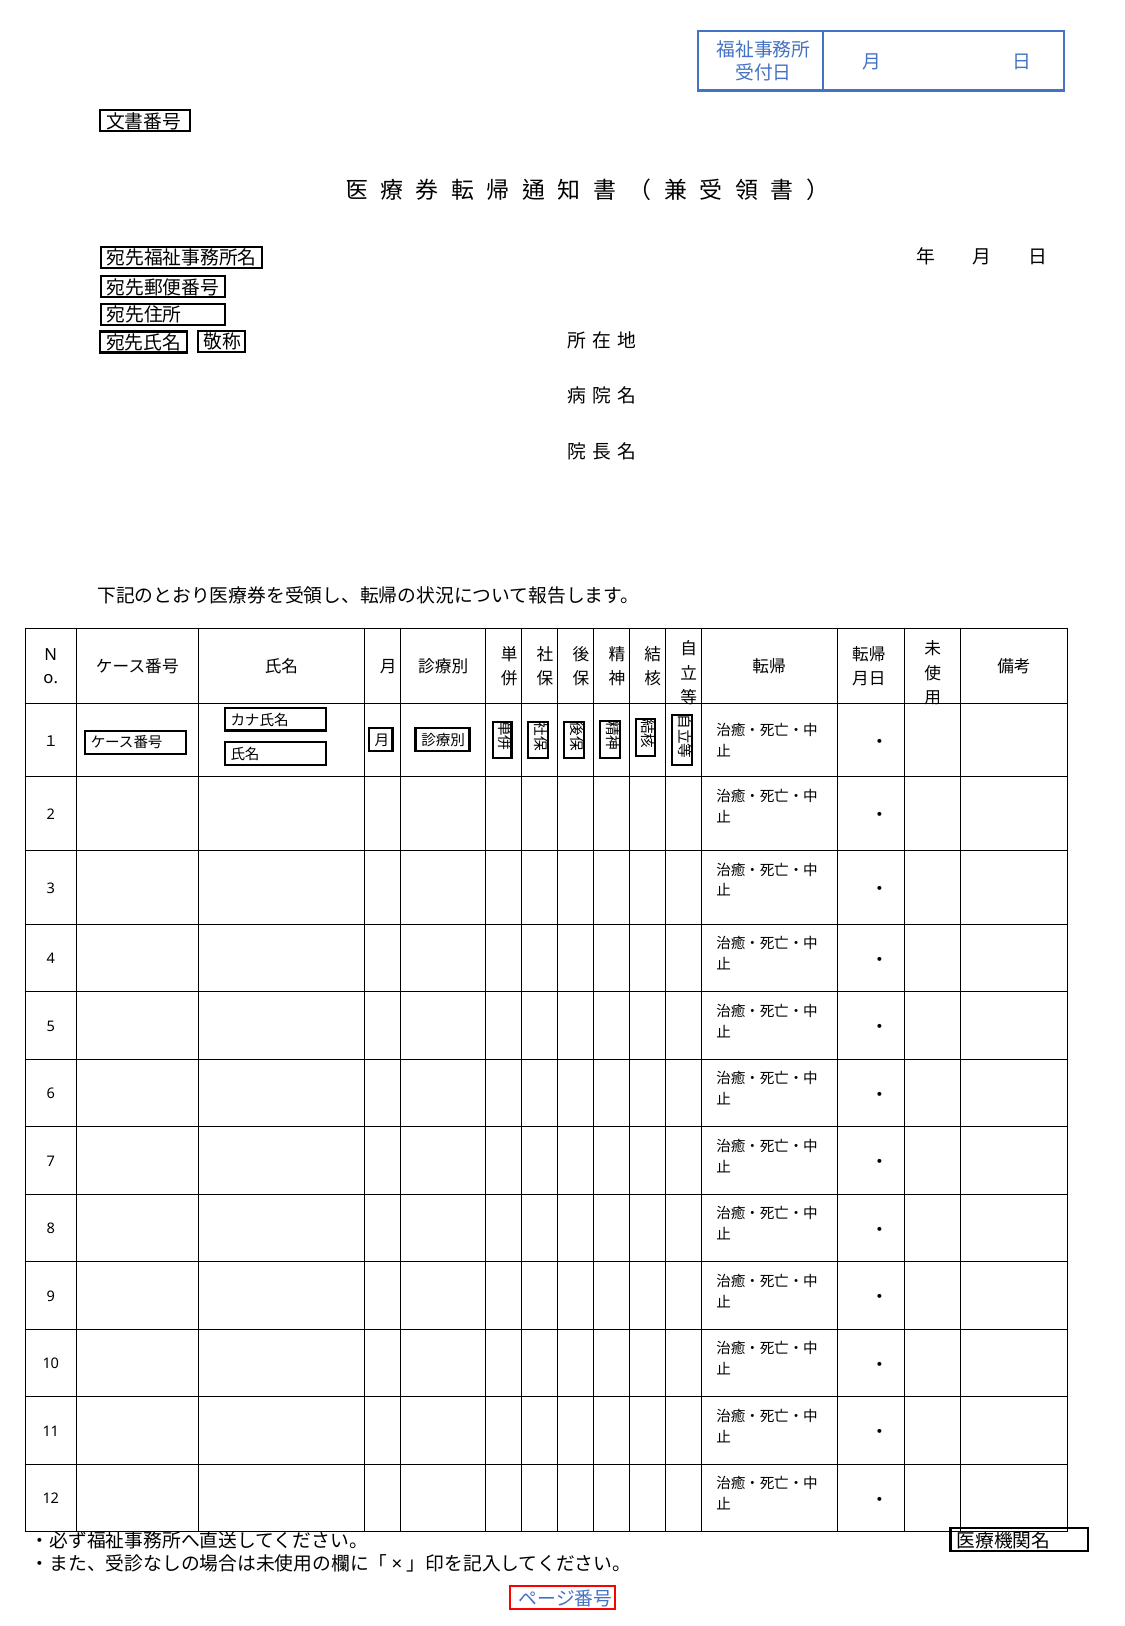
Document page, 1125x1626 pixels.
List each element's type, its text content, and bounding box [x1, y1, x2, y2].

table_cell [401, 1060, 485, 1126]
table_cell [401, 1127, 485, 1194]
table_cell [961, 1397, 1067, 1464]
table_cell 治癒・死亡・中止 [702, 704, 837, 776]
table_cell [486, 992, 521, 1059]
table_cell 2 [26, 777, 76, 850]
table_cell [594, 1465, 629, 1517]
table_cell [961, 925, 1067, 991]
table_cell [594, 992, 629, 1059]
table_cell [594, 851, 629, 924]
table_cell [401, 704, 485, 776]
table_cell [594, 1262, 629, 1329]
table_cell 5 [26, 992, 76, 1059]
table_cell [77, 1397, 198, 1464]
table_cell 12 [26, 1465, 76, 1517]
table_cell [630, 1465, 665, 1517]
table_cell [199, 1397, 364, 1464]
table_cell 治癒・死亡・中止 [702, 1397, 837, 1464]
table_cell ・ [838, 1465, 904, 1531]
text_box ・必ず福祉事務所へ直送してください。 ・また、受診なしの場合は未使用の欄に「×」印を記入してください。 [24, 1517, 734, 1586]
table_cell [199, 1465, 364, 1517]
table_cell [199, 851, 364, 924]
table_cell [401, 1262, 485, 1329]
table_cell [401, 1397, 485, 1464]
table_header 未使用 [905, 629, 960, 703]
table_cell [486, 704, 521, 776]
table_cell [558, 992, 593, 1059]
table_cell [486, 1127, 521, 1194]
table_header 自立等 [666, 629, 701, 703]
text_box 宛先郵便番号 [100, 275, 226, 298]
table_cell 治癒・死亡・中止 [702, 1060, 837, 1126]
table_cell [486, 1465, 521, 1517]
table_cell [961, 1195, 1067, 1261]
table_cell [365, 1195, 400, 1261]
table_cell [365, 1397, 400, 1464]
table_cell [365, 777, 400, 850]
table_cell ・ [838, 1195, 904, 1261]
table_cell [199, 704, 364, 776]
table_cell [365, 704, 400, 776]
table_header ケース番号 [77, 629, 198, 703]
table_header No. [26, 629, 76, 703]
table_cell [522, 1127, 557, 1194]
table_cell 7 [26, 1127, 76, 1194]
table_cell [199, 1330, 364, 1396]
table_cell [905, 992, 960, 1059]
table_cell [558, 1127, 593, 1194]
table_cell [961, 777, 1067, 850]
table_cell ・ [838, 925, 904, 991]
table_cell [401, 992, 485, 1059]
table_cell [961, 992, 1067, 1059]
table_cell [199, 1060, 364, 1126]
table_cell [666, 851, 701, 924]
table_cell [77, 1127, 198, 1194]
table_cell 11 [26, 1397, 76, 1464]
table_cell [77, 1330, 198, 1396]
table_cell [77, 1465, 198, 1517]
table_cell [365, 1262, 400, 1329]
text_box 後保 [563, 721, 585, 759]
table_cell [594, 777, 629, 850]
table_cell [666, 1262, 701, 1329]
text_box 宛先住所 [100, 303, 226, 326]
table_cell [522, 1195, 557, 1261]
table_cell [905, 851, 960, 924]
table_cell [522, 777, 557, 850]
table_cell [486, 1195, 521, 1261]
table_cell [666, 1397, 701, 1464]
table_header 結核 [630, 629, 665, 703]
table_cell 6 [26, 1060, 76, 1126]
text_box 所在地 [561, 329, 687, 352]
table_header 備考 [961, 629, 1067, 703]
text_box 自立等 [671, 714, 693, 766]
text_box 年 月 日 [853, 244, 1011, 267]
table_cell [666, 777, 701, 850]
table_cell 治癒・死亡・中止 [702, 777, 837, 850]
table_cell [522, 704, 557, 776]
table_cell [558, 1330, 593, 1396]
table_cell [666, 925, 701, 991]
table_cell ・ [838, 992, 904, 1059]
table_cell [486, 1397, 521, 1464]
table_cell [522, 992, 557, 1059]
table_cell [77, 925, 198, 991]
table_cell [961, 1127, 1067, 1194]
table_cell [522, 1262, 557, 1329]
table_cell [961, 1060, 1067, 1126]
table_cell [905, 1060, 960, 1126]
table_cell [486, 925, 521, 991]
table_cell [630, 1330, 665, 1396]
text_box 病院名 [561, 384, 687, 407]
table_cell [594, 1127, 629, 1194]
text_box 宛先福祉事務所名 [100, 246, 263, 269]
text_box ページ番号 [509, 1585, 616, 1610]
table_cell [630, 925, 665, 991]
table_cell [961, 704, 1067, 776]
table_cell [558, 1397, 593, 1464]
text_box 文書番号 [99, 109, 191, 132]
text_box 結核 [635, 718, 656, 757]
table_cell [630, 992, 665, 1059]
table_cell 治癒・死亡・中止 [702, 992, 837, 1059]
text_box 診療別 [414, 727, 471, 752]
text_box カナ氏名 [224, 707, 327, 732]
table_cell [77, 1262, 198, 1329]
table_cell １ [26, 704, 76, 776]
text_box ケース番号 [84, 730, 187, 755]
table_cell [365, 1060, 400, 1126]
table_cell [558, 925, 593, 991]
table_cell [630, 1060, 665, 1126]
text_box 氏名 [224, 741, 327, 766]
table_cell [905, 1262, 960, 1329]
table_cell [905, 777, 960, 850]
text_box 単併 [492, 721, 513, 759]
table_cell [905, 1330, 960, 1396]
table_cell [522, 925, 557, 991]
table_cell [77, 992, 198, 1059]
text_box 医療機関名 [949, 1527, 1089, 1552]
table_cell [199, 925, 364, 991]
table_cell [558, 851, 593, 924]
table_cell [365, 1330, 400, 1396]
table_cell [486, 777, 521, 850]
table_cell [486, 851, 521, 924]
text_box 下記のとおり医療券を受領し、転帰の状況について報告します。 [90, 560, 800, 629]
table_header 後保 [558, 629, 593, 703]
table_cell [77, 777, 198, 850]
table_cell [905, 1397, 960, 1464]
table_cell [905, 1465, 960, 1531]
table_cell [594, 1330, 629, 1396]
table_cell [365, 992, 400, 1059]
table_header 転帰 [702, 629, 837, 703]
table_cell [905, 704, 960, 776]
table_cell 3 [26, 851, 76, 924]
table_cell [401, 1465, 485, 1517]
table_cell [365, 1465, 400, 1517]
table_cell [401, 925, 485, 991]
table_cell [961, 1262, 1067, 1329]
table_cell [522, 851, 557, 924]
table_cell ・ [838, 777, 904, 850]
table_cell [365, 851, 400, 924]
table_cell [905, 1195, 960, 1261]
table_cell [522, 1465, 557, 1517]
table_cell [666, 1195, 701, 1261]
table_cell 9 [26, 1262, 76, 1329]
text_box 精神 [599, 720, 621, 759]
table_cell 治癒・死亡・中止 [702, 1465, 837, 1531]
text_box 月 [368, 727, 394, 752]
table_cell 8 [26, 1195, 76, 1261]
table_cell [77, 851, 198, 924]
table_cell ・ [838, 851, 904, 924]
table_cell [630, 1262, 665, 1329]
table_cell [594, 1060, 629, 1126]
table_cell [594, 704, 629, 776]
table_cell [666, 1060, 701, 1126]
table_header 単併 [486, 629, 521, 703]
table_cell [594, 1195, 629, 1261]
table_cell [666, 1465, 701, 1517]
table_cell [486, 1060, 521, 1126]
table_cell [486, 1330, 521, 1396]
table_cell [522, 1060, 557, 1126]
table_cell [522, 1397, 557, 1464]
table_cell [558, 1195, 593, 1261]
table_cell ・ [838, 704, 904, 776]
table_cell 10 [26, 1330, 76, 1396]
table_cell ・ [838, 1127, 904, 1194]
table_cell 治癒・死亡・中止 [702, 851, 837, 924]
table_cell [401, 1195, 485, 1261]
table_cell 治癒・死亡・中止 [702, 925, 837, 991]
table_header 精神 [594, 629, 629, 703]
table_cell [365, 925, 400, 991]
table_cell [199, 1127, 364, 1194]
table_cell [666, 704, 701, 776]
table_header 月 [365, 629, 400, 703]
table_cell [77, 704, 198, 776]
table_cell [522, 1330, 557, 1396]
table_cell [558, 704, 593, 776]
table_cell [666, 1127, 701, 1194]
table_cell [594, 925, 629, 991]
table_cell 治癒・死亡・中止 [702, 1262, 837, 1329]
table_cell 4 [26, 925, 76, 991]
table_cell [401, 777, 485, 850]
table_header 氏名 [199, 629, 364, 703]
table_cell [558, 777, 593, 850]
table_cell 治癒・死亡・中止 [702, 1330, 837, 1396]
text_box 医療券転帰通知書（兼受領書） [114, 168, 1060, 211]
table_cell [630, 1127, 665, 1194]
table_cell ・ [838, 1330, 904, 1396]
table_cell [666, 992, 701, 1059]
table_cell [365, 1127, 400, 1194]
table_cell [401, 851, 485, 924]
text_box 敬称 [197, 330, 246, 353]
table_cell ・ [838, 1397, 904, 1464]
table_header 診療別 [401, 629, 485, 703]
table_cell [594, 1397, 629, 1464]
table_cell [486, 1262, 521, 1329]
table_cell [558, 1465, 593, 1517]
table_cell ・ [838, 1262, 904, 1329]
table_cell [630, 1397, 665, 1464]
table_header 転帰月日 [838, 629, 904, 703]
table_cell 治癒・死亡・中止 [702, 1127, 837, 1194]
table_cell [630, 1195, 665, 1261]
table_cell [558, 1262, 593, 1329]
table_cell [630, 851, 665, 924]
text_box 院長名 [561, 439, 687, 462]
table_cell [905, 1127, 960, 1194]
table_cell [77, 1060, 198, 1126]
table_cell [666, 1330, 701, 1396]
table_cell [961, 1330, 1067, 1396]
table_cell [905, 925, 960, 991]
table_cell [961, 851, 1067, 924]
table_cell [558, 1060, 593, 1126]
table_cell [199, 777, 364, 850]
table_cell [630, 704, 665, 776]
table_cell 治癒・死亡・中止 [702, 1195, 837, 1261]
table_cell [77, 1195, 198, 1261]
table_cell [630, 777, 665, 850]
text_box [697, 30, 1065, 91]
text_box 社保 [527, 721, 549, 759]
table_cell ・ [838, 1060, 904, 1126]
table_cell [199, 992, 364, 1059]
table_cell [199, 1195, 364, 1261]
table_cell [401, 1330, 485, 1396]
text_box 宛先氏名 [99, 330, 188, 354]
table_header 社保 [522, 629, 557, 703]
table_cell [961, 1465, 1067, 1527]
table_cell [199, 1262, 364, 1329]
